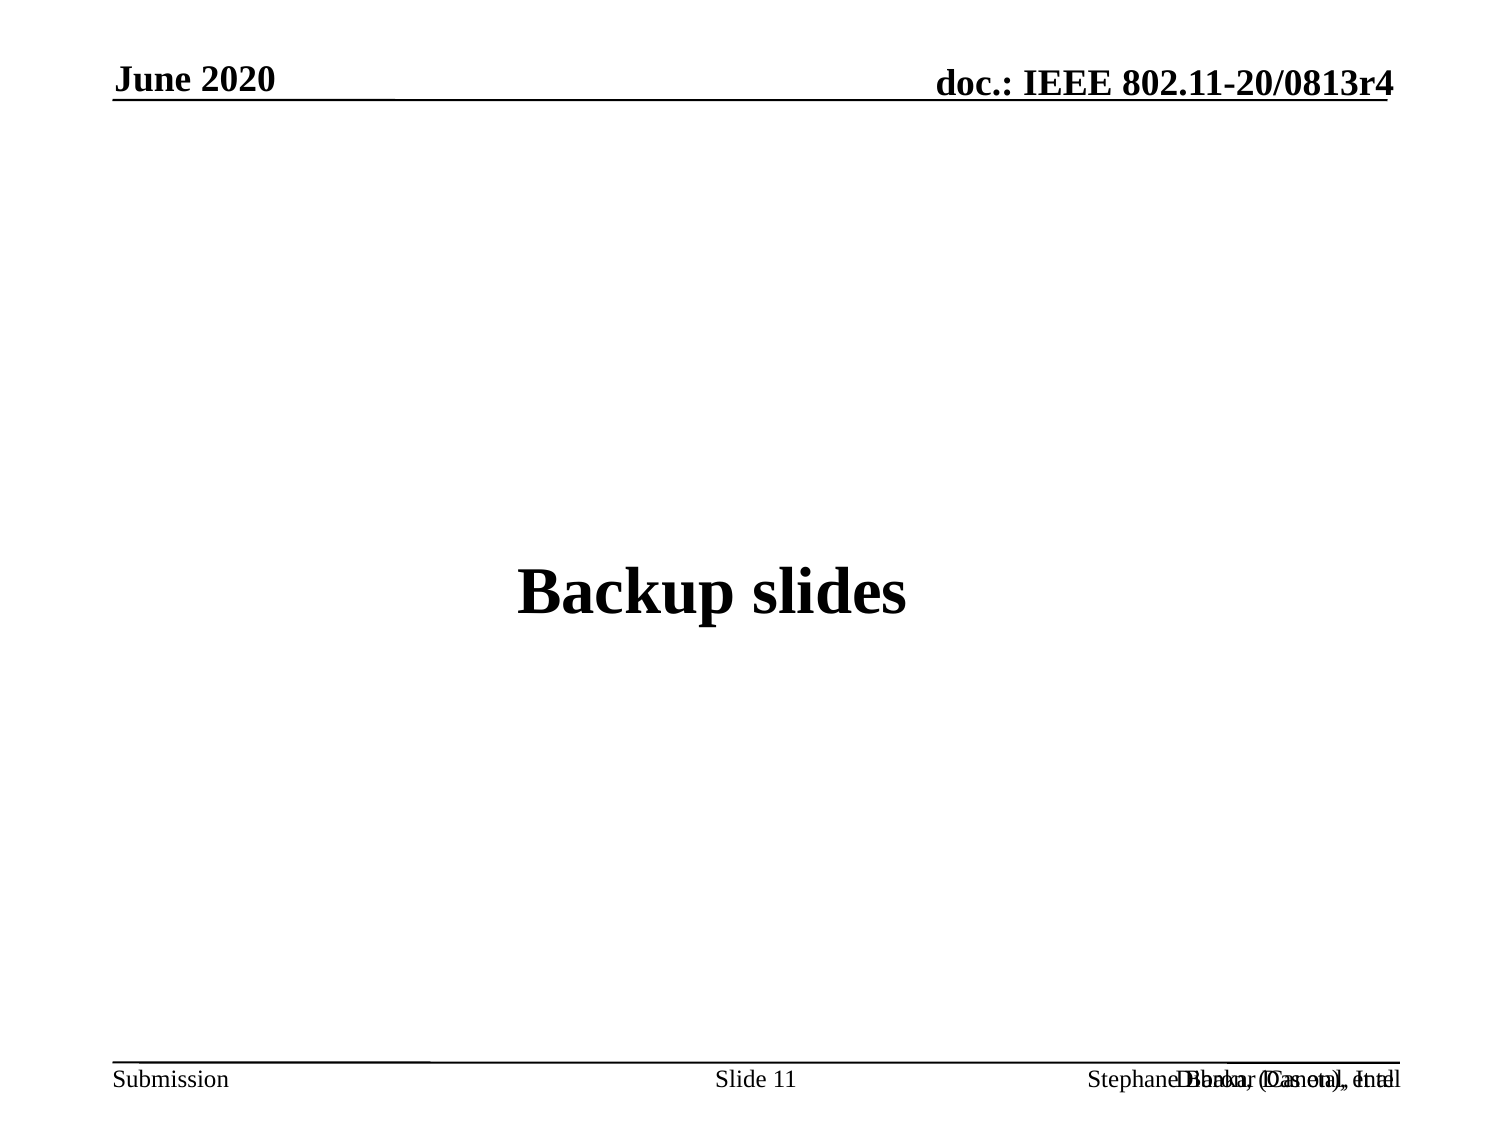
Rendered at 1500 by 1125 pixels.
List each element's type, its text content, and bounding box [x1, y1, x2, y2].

slide_number Slide 11 [712, 1061, 800, 1123]
footer Stephane Baron, (Canon), et al [878, 1061, 1402, 1093]
title Backup slides [75, 499, 1351, 675]
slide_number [114, 54, 423, 100]
